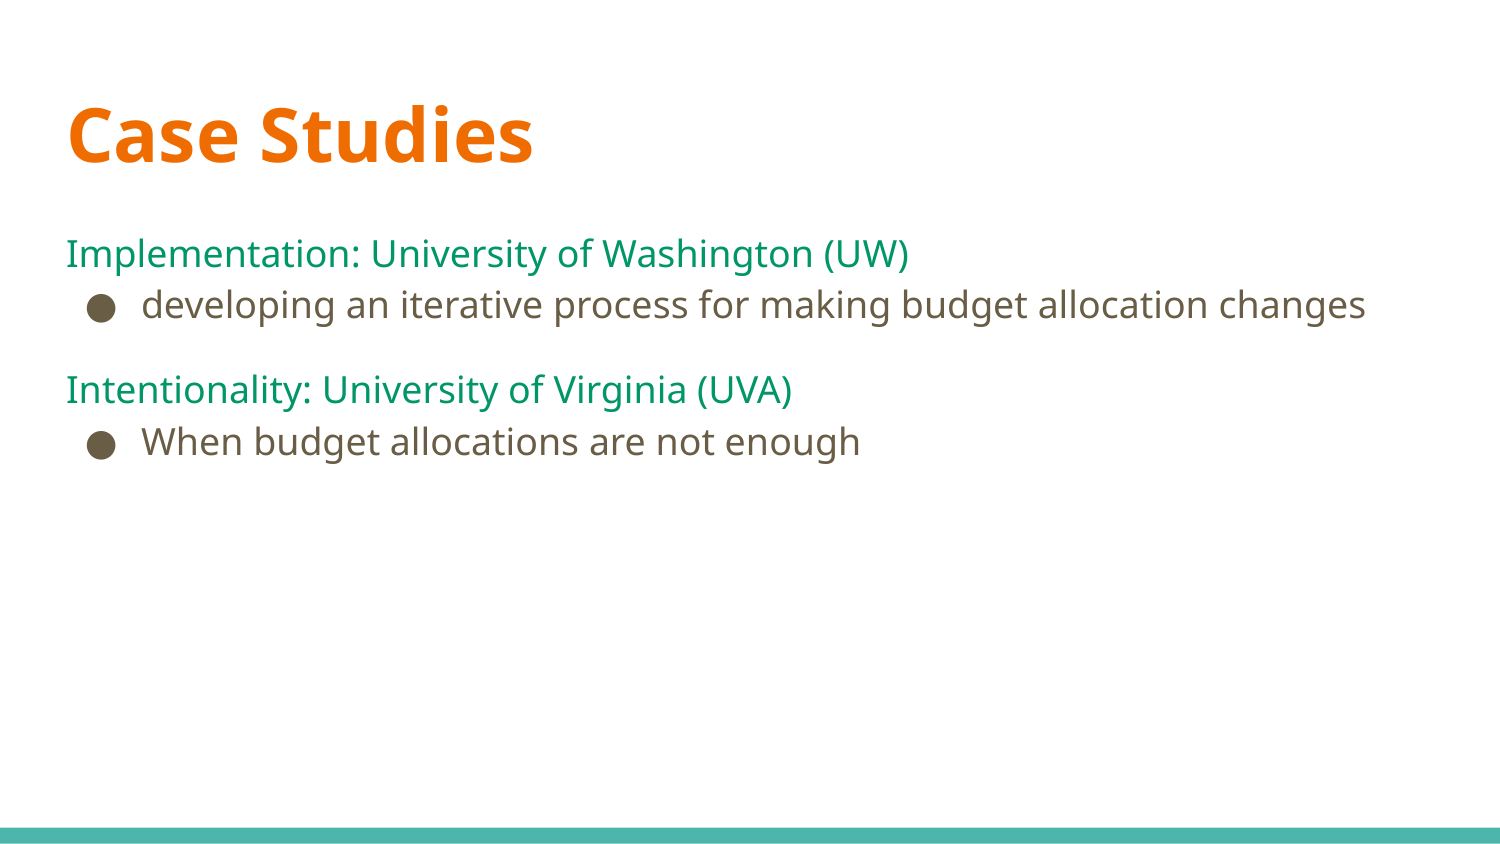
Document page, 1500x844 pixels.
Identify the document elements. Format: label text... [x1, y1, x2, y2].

list Implementation: University of Washington (UW) developing an iterative process for making budget allocation changes Intentionality: University of Virginia (UVA) When budget allocations are not enough [51, 207, 1449, 750]
title Case Studies [51, 72, 1449, 189]
